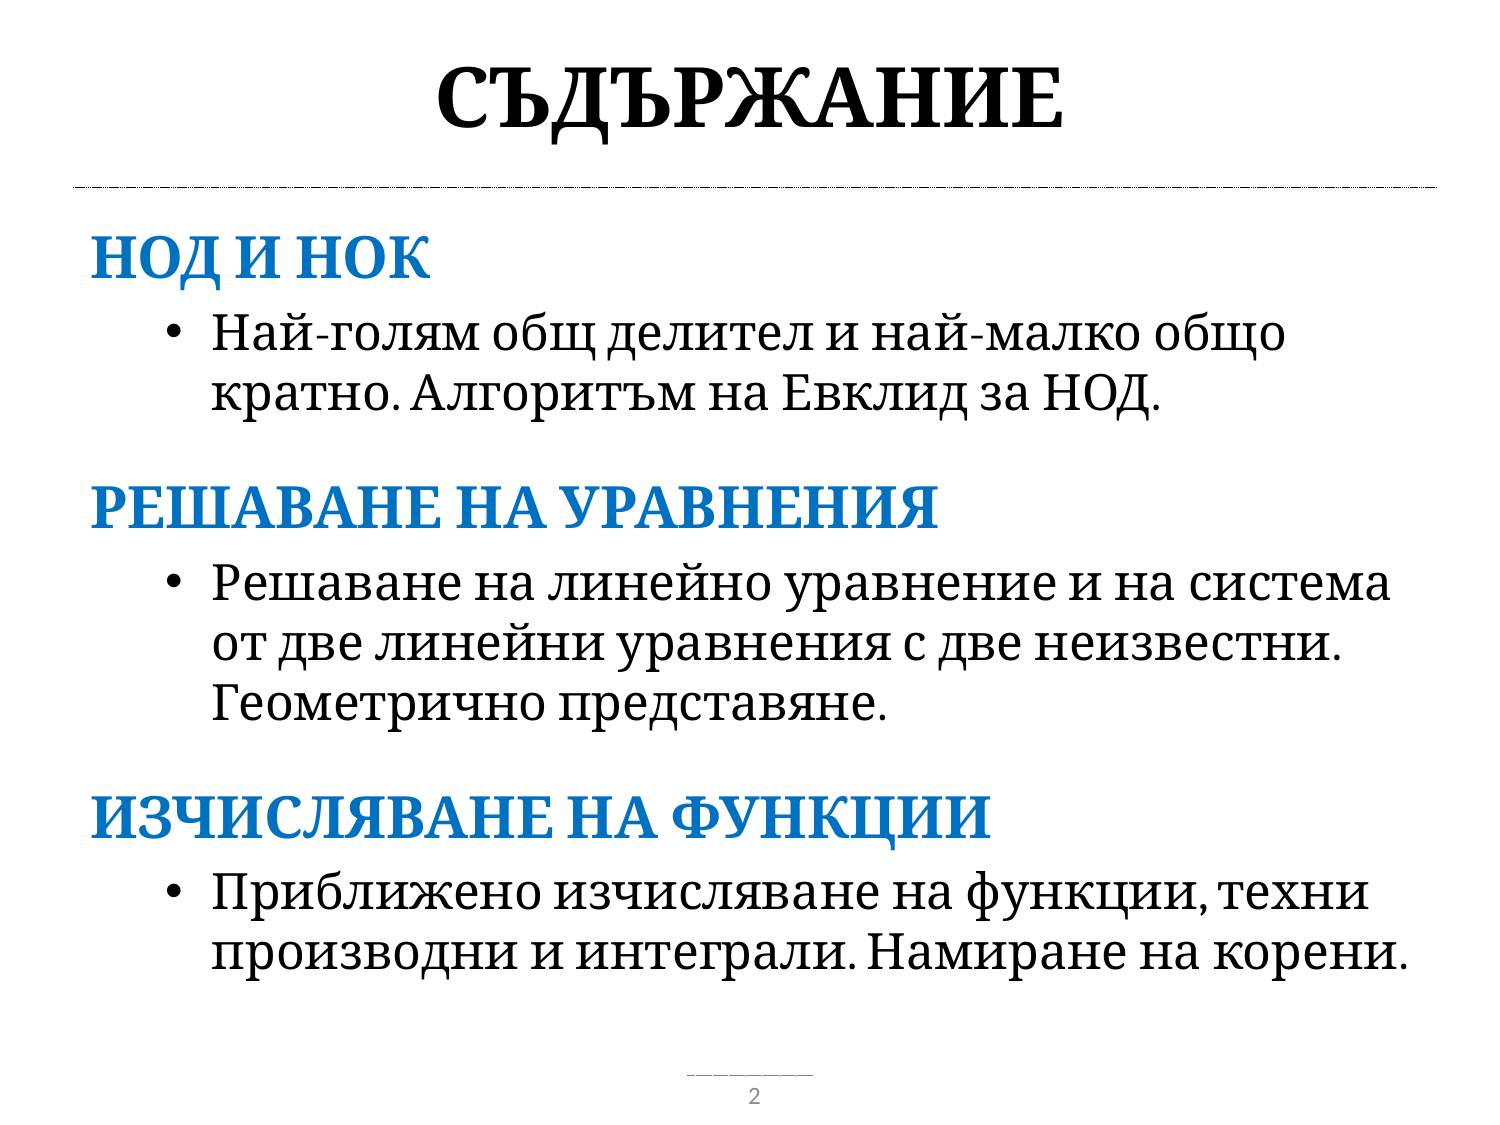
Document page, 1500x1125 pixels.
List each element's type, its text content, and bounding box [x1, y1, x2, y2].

list НОД и НОК Най-голям общ делител и най-малко общо кратно. Алгоритъм на Евклид за НОД. Решаване на уравнения Решаване на линейно уравнение и на система от две линейни уравнения с две неизвестни. Геометрично представяне. Изчисляване на функции Приближено изчисляване на функции, техни производни и интеграли. Намиране на корени. [75, 212, 1450, 1063]
slide_number 2 [579, 1065, 930, 1125]
title Съдържание [0, 0, 1500, 188]
